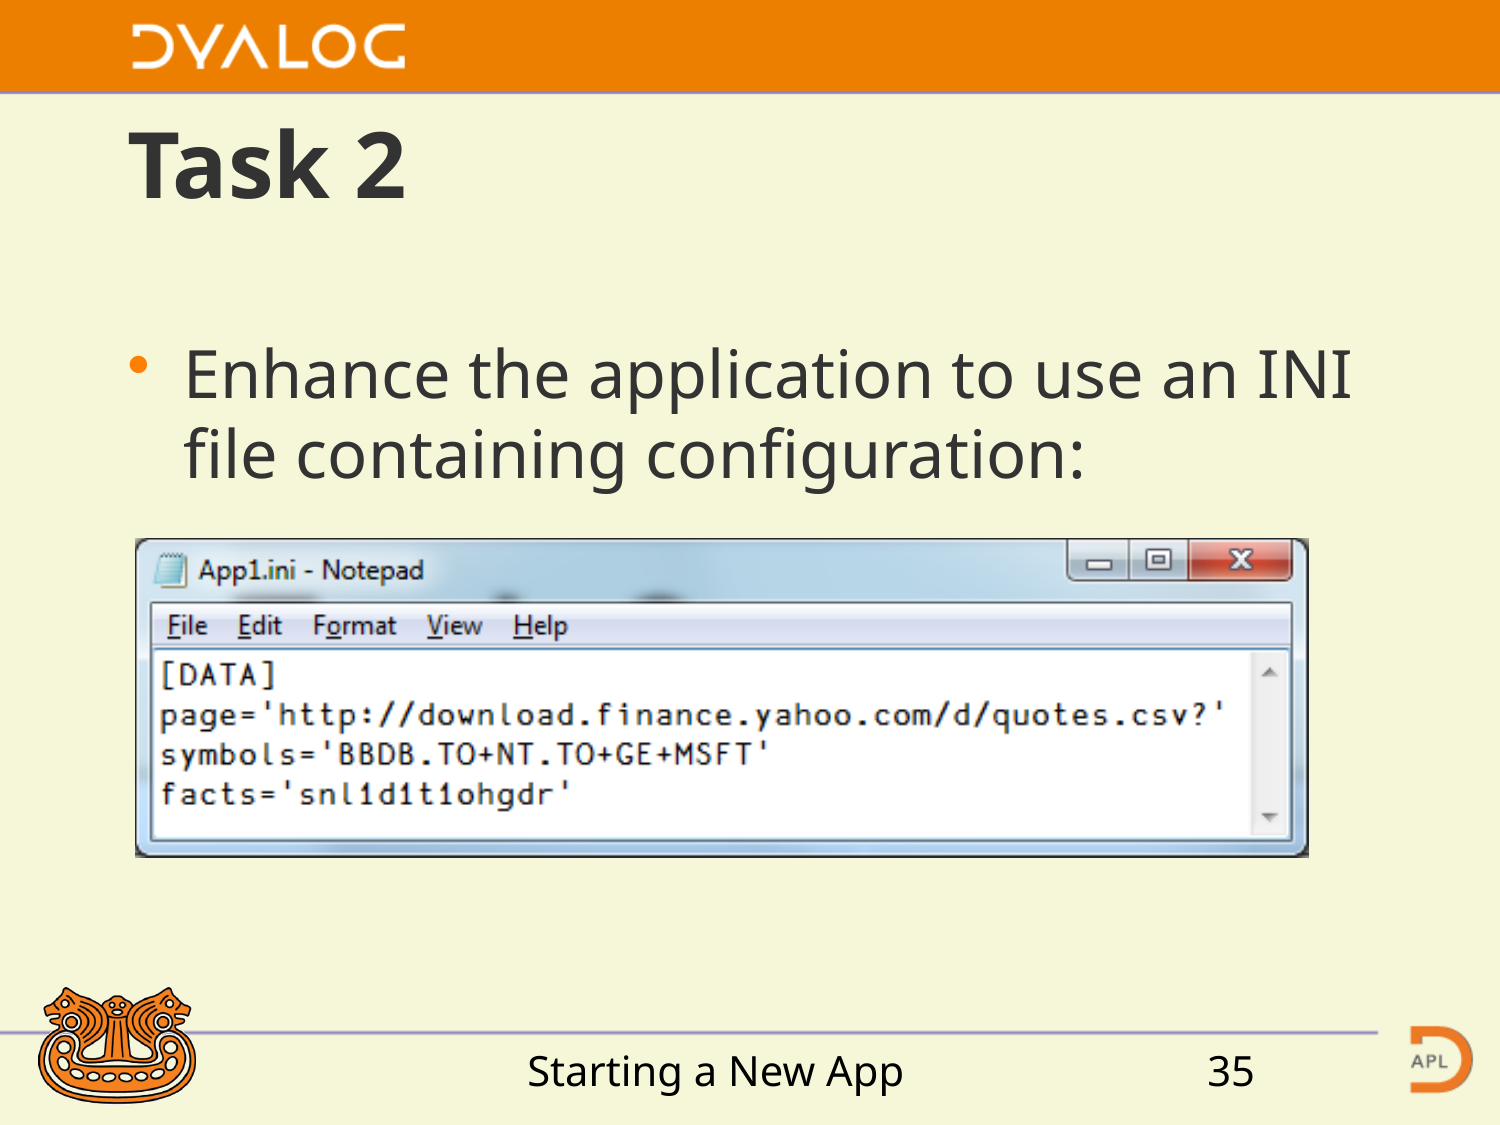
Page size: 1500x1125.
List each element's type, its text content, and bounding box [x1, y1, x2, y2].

slide_number [112, 1037, 425, 1113]
slide_number 35 [1074, 1037, 1388, 1113]
title Task 2 [112, 99, 1388, 288]
picture [0, 0, 1500, 1125]
footer Starting a New App [512, 1037, 988, 1113]
list Enhance the application to use an INI file containing configuration: [112, 324, 1388, 1000]
